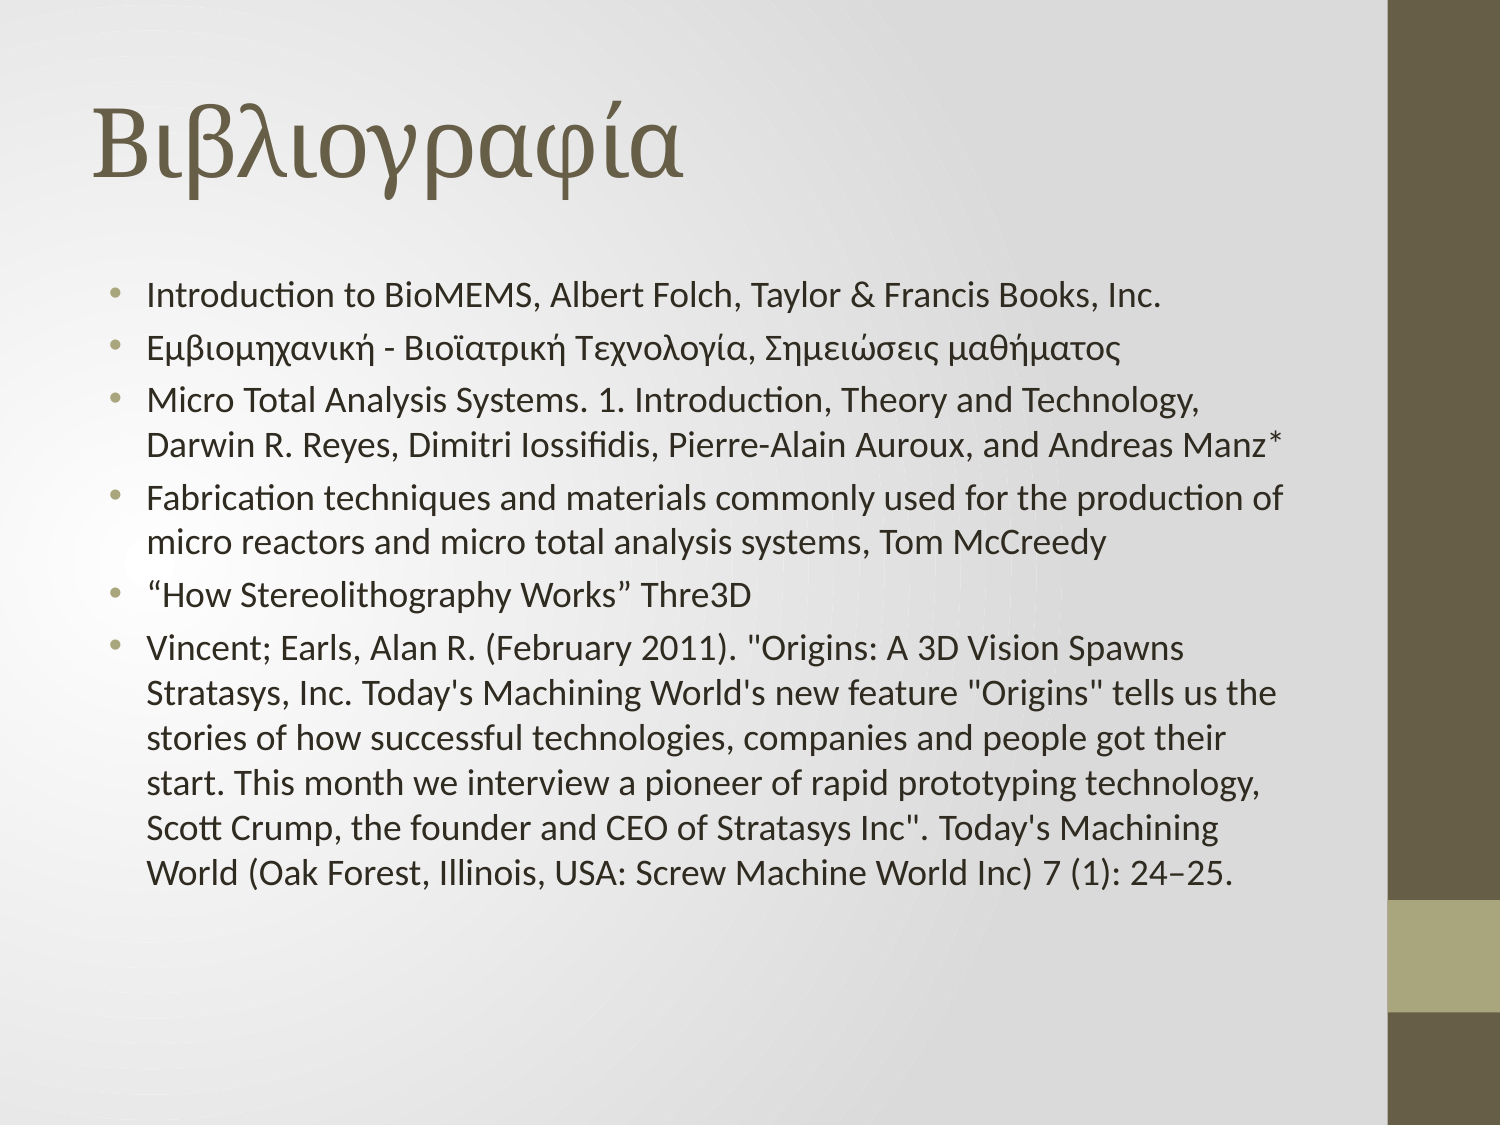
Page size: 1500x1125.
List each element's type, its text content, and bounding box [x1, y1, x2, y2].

title Βιβλιογραφία [75, 45, 1325, 233]
list Introduction to BioMEMS, Albert Folch, Taylor & Francis Books, Inc. Εμβιομηχανική - Βιοϊατρική Τεχνολογία, Σημειώσεις μαθήματος Micro Total Analysis Systems. 1. Introduction, Theory and Technology, Darwin R. Reyes, Dimitri Iossifidis, Pierre-Alain Auroux, and Andreas Manz* Fabrication techniques and materials commonly used for the production of micro reactors and micro total analysis systems, Tom McCreedy “How Stereolithography Works” Thre3D Vincent; Earls, Alan R. (February 2011). "Origins: A 3D Vision Spawns Stratasys, Inc. Today's Machining World's new feature "Origins" tells us the stories of how successful technologies, companies and people got their start. This month we interview a pioneer of rapid prototyping technology, Scott Crump, the founder and CEO of Stratasys Inc". Today's Machining World (Oak Forest, Illinois, USA: Screw Machine World Inc) 7 (1): 24–25. [75, 262, 1325, 1050]
